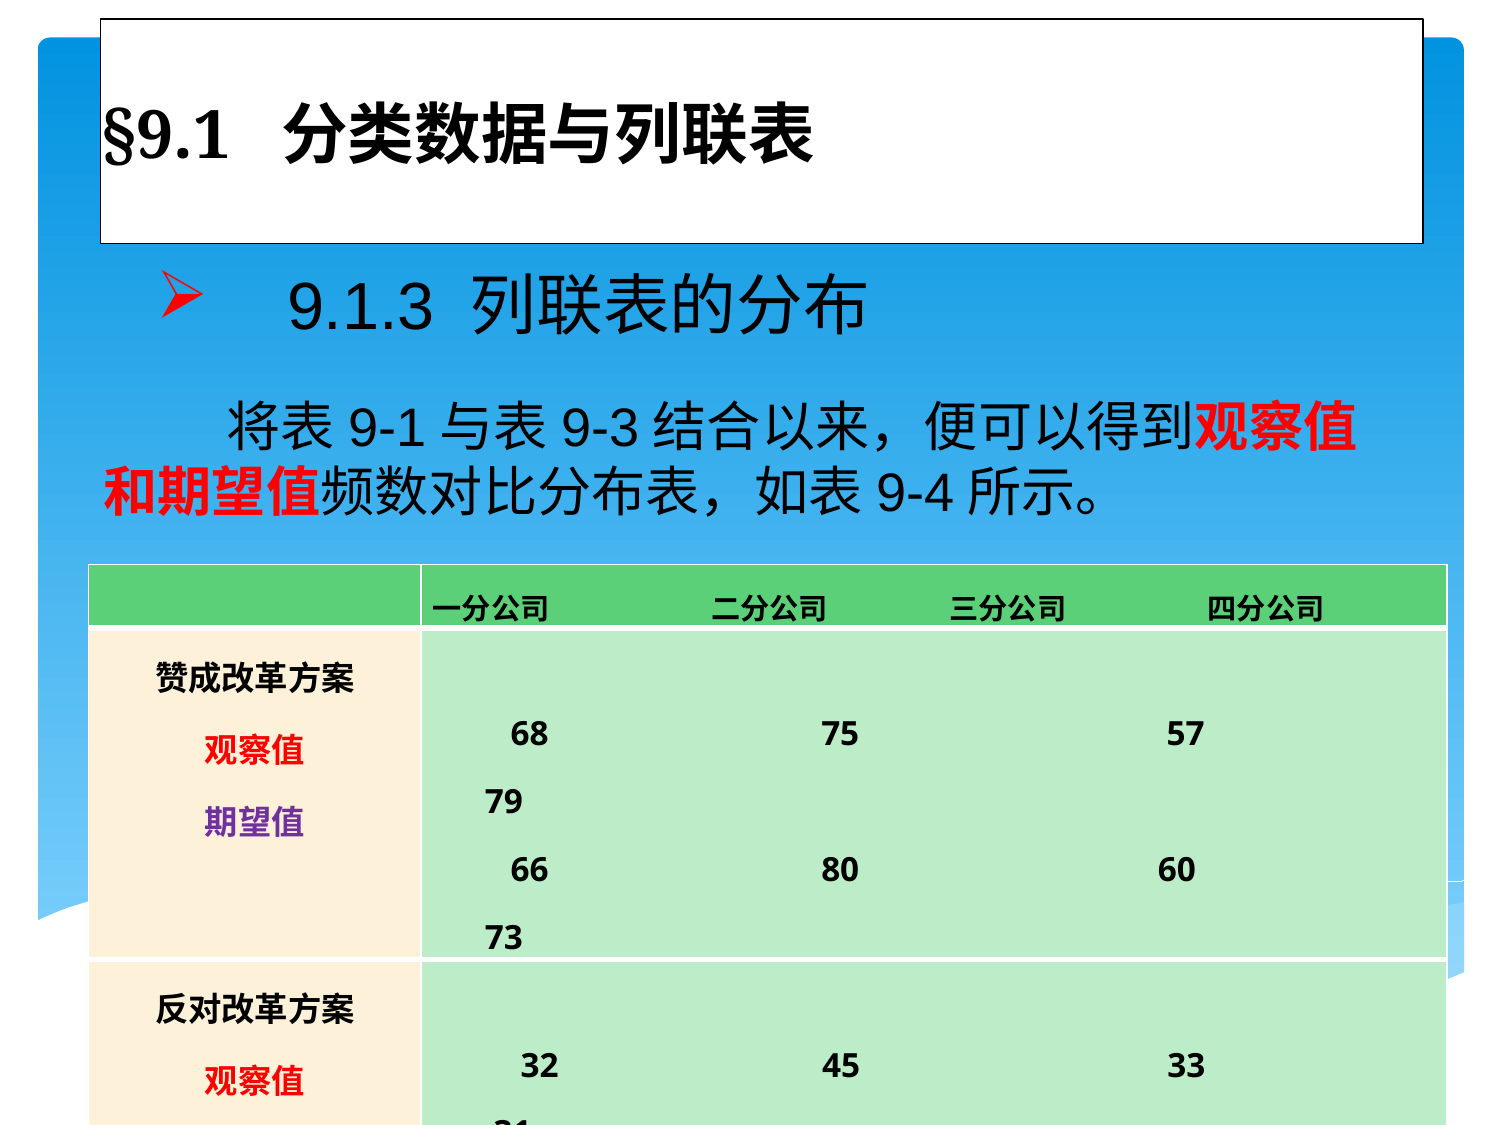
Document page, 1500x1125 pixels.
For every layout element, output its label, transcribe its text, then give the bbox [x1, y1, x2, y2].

table_header 一分公司 二分公司 三分公司 四分公司 [422, 565, 1446, 625]
text_box 将表9-1与表9-3结合以来，便可以得到观察值和期望值频数对比分布表，如表9-4所示。 [88, 385, 1412, 527]
table_cell 32 45 33 31 34 40 30 37 [422, 962, 1446, 1125]
table_cell 赞成改革方案 观察值 期望值 [89, 631, 420, 957]
title §9.1 分类数据与列联表 [100, 19, 1424, 244]
table_cell 反对改革方案 观察值 期望值 [89, 962, 420, 1125]
subtitle 9.1.3 列联表的分布 [141, 255, 1359, 327]
table_cell 68 75 57 79 66 80 60 73 [422, 631, 1446, 957]
table_header [89, 565, 420, 625]
